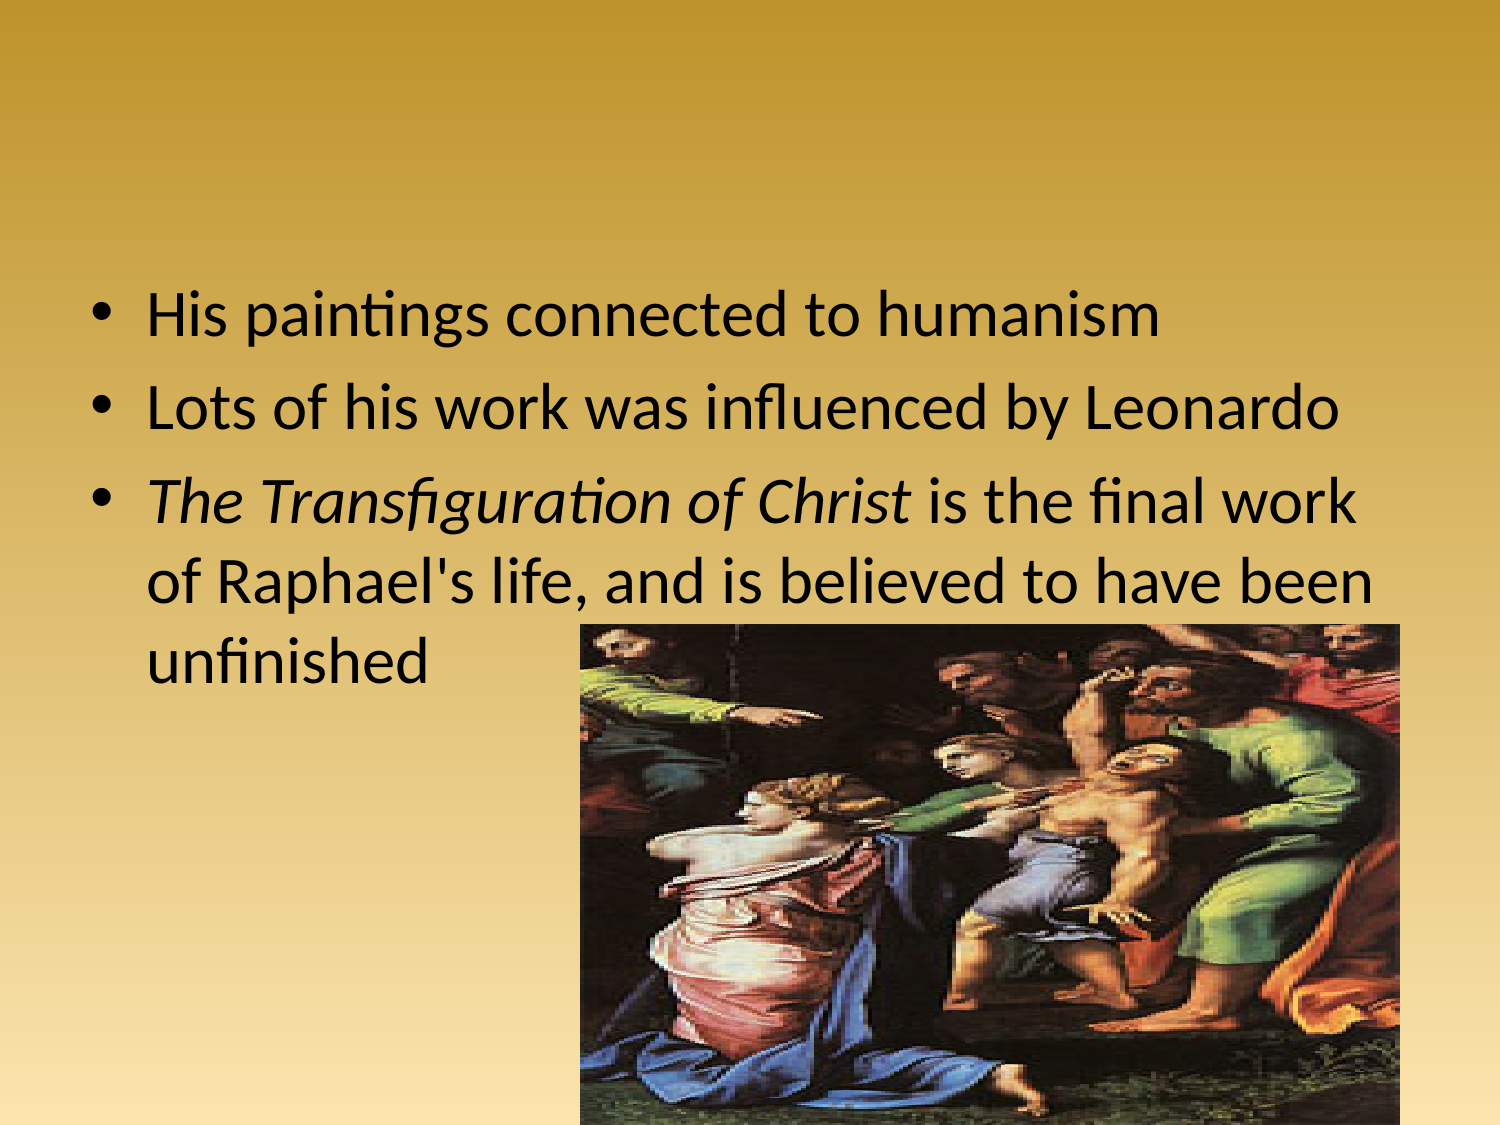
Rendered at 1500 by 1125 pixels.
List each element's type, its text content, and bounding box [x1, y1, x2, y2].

picture [580, 624, 1401, 1125]
list His paintings connected to humanism Lots of his work was influenced by Leonardo The Transfiguration of Christ is the final work of Raphael's life, and is believed to have been unfinished [75, 262, 1425, 1005]
